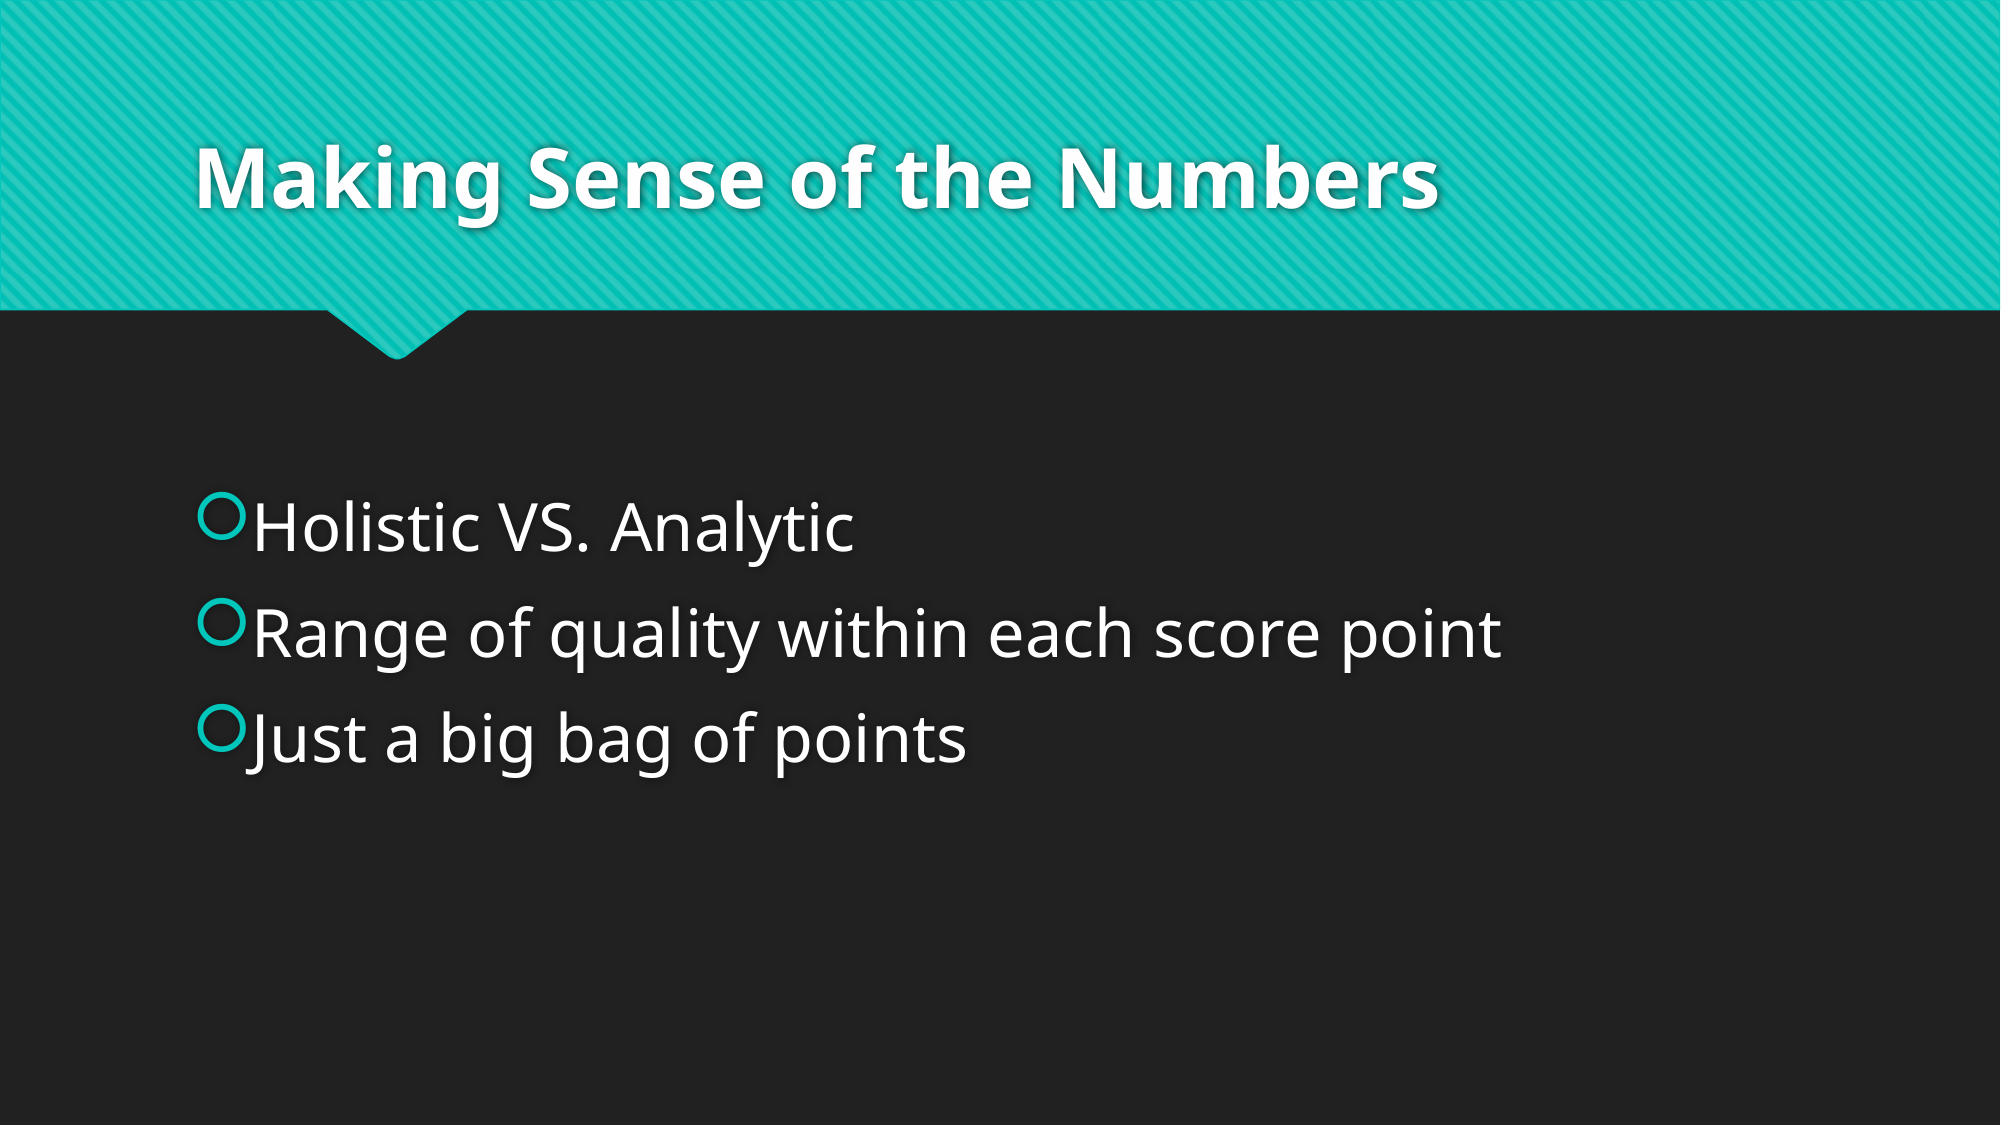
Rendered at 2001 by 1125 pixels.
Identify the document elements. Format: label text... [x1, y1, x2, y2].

list Holistic VS. Analytic Range of quality within each score point Just a big bag of points [177, 364, 1823, 962]
title Making Sense of the Numbers [177, 73, 1823, 233]
